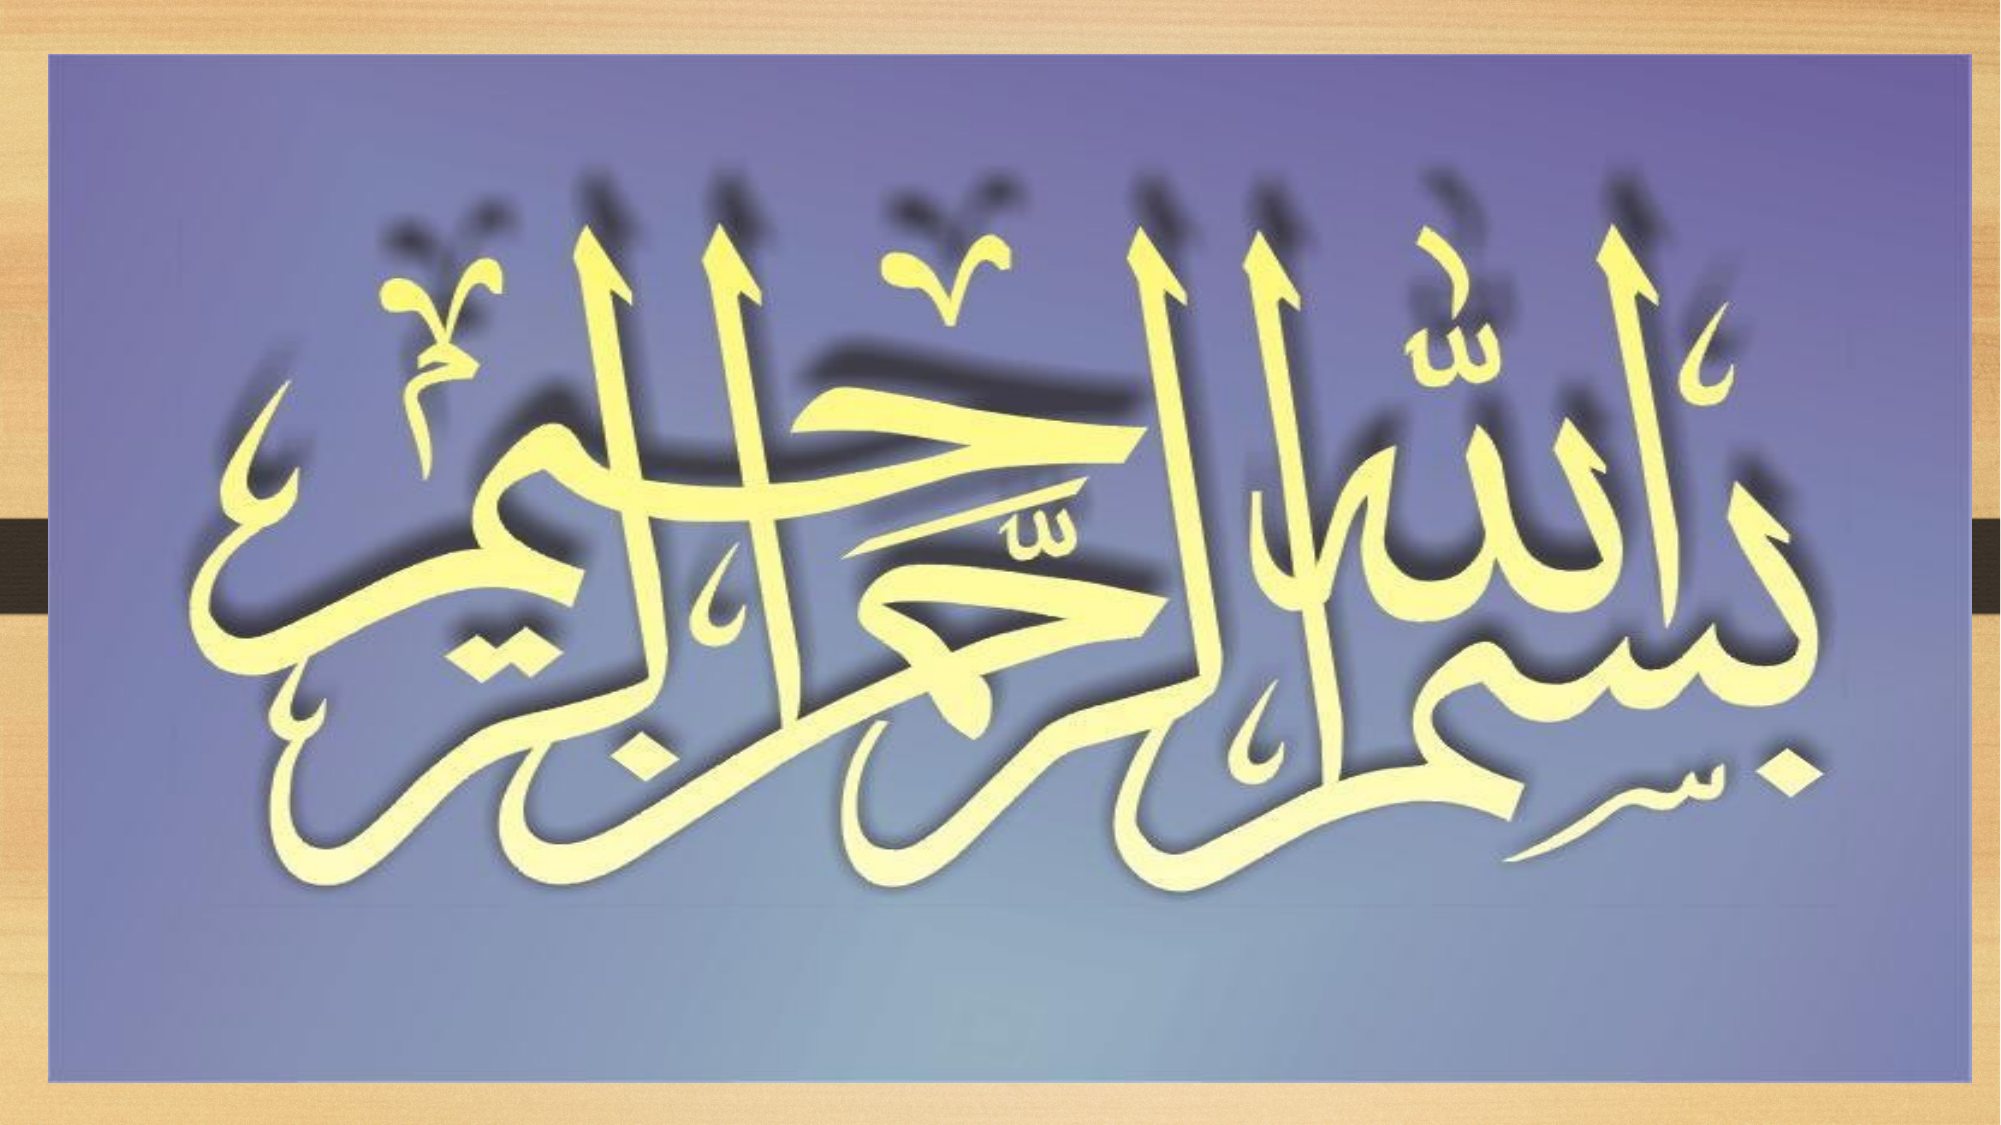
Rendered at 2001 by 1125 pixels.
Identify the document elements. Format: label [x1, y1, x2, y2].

picture [0, 0, 2001, 1125]
list [48, 54, 1972, 1083]
